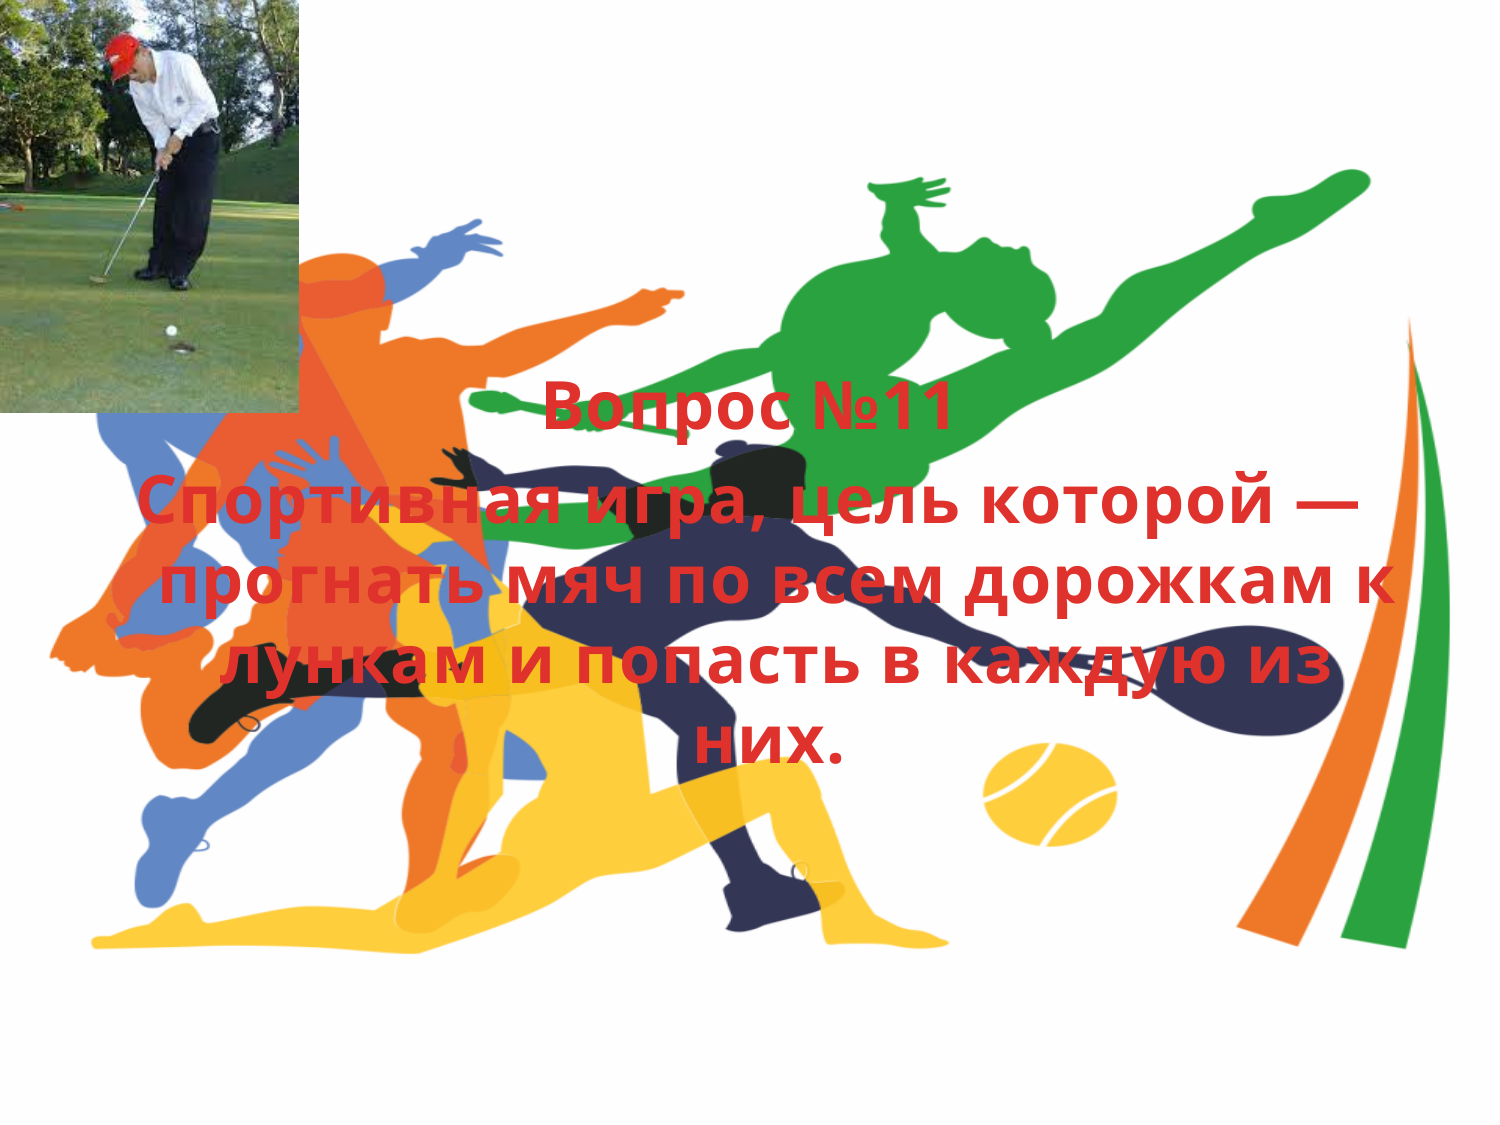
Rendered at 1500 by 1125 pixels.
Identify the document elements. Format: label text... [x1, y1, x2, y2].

picture [0, 0, 1500, 1125]
list Вопрос №11 Спортивная игра, цель которой — прогнать мяч по всем дорожкам к лункам и попасть в каждую из них. [75, 262, 1425, 1005]
